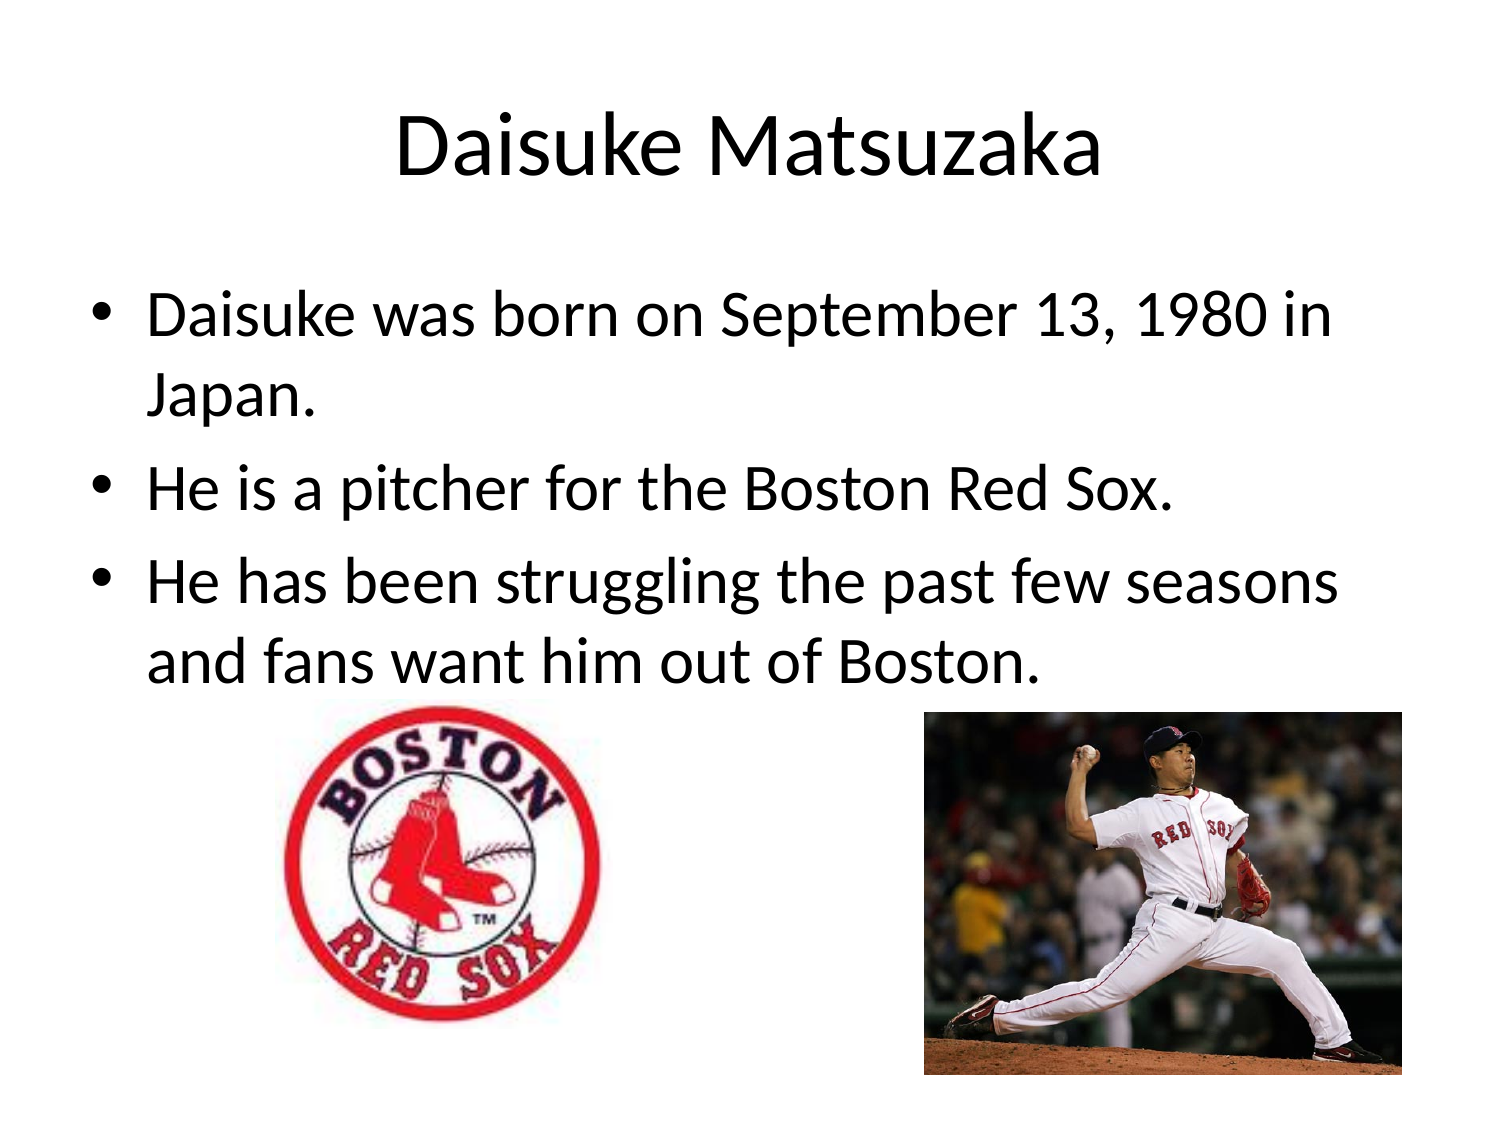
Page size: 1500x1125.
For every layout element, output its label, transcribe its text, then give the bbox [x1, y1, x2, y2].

list Daisuke was born on September 13, 1980 in Japan. He is a pitcher for the Boston Red Sox. He has been struggling the past few seasons and fans want him out of Boston. [75, 262, 1425, 1005]
picture [274, 699, 613, 1029]
title Daisuke Matsuzaka [75, 45, 1425, 233]
picture [924, 712, 1402, 1075]
